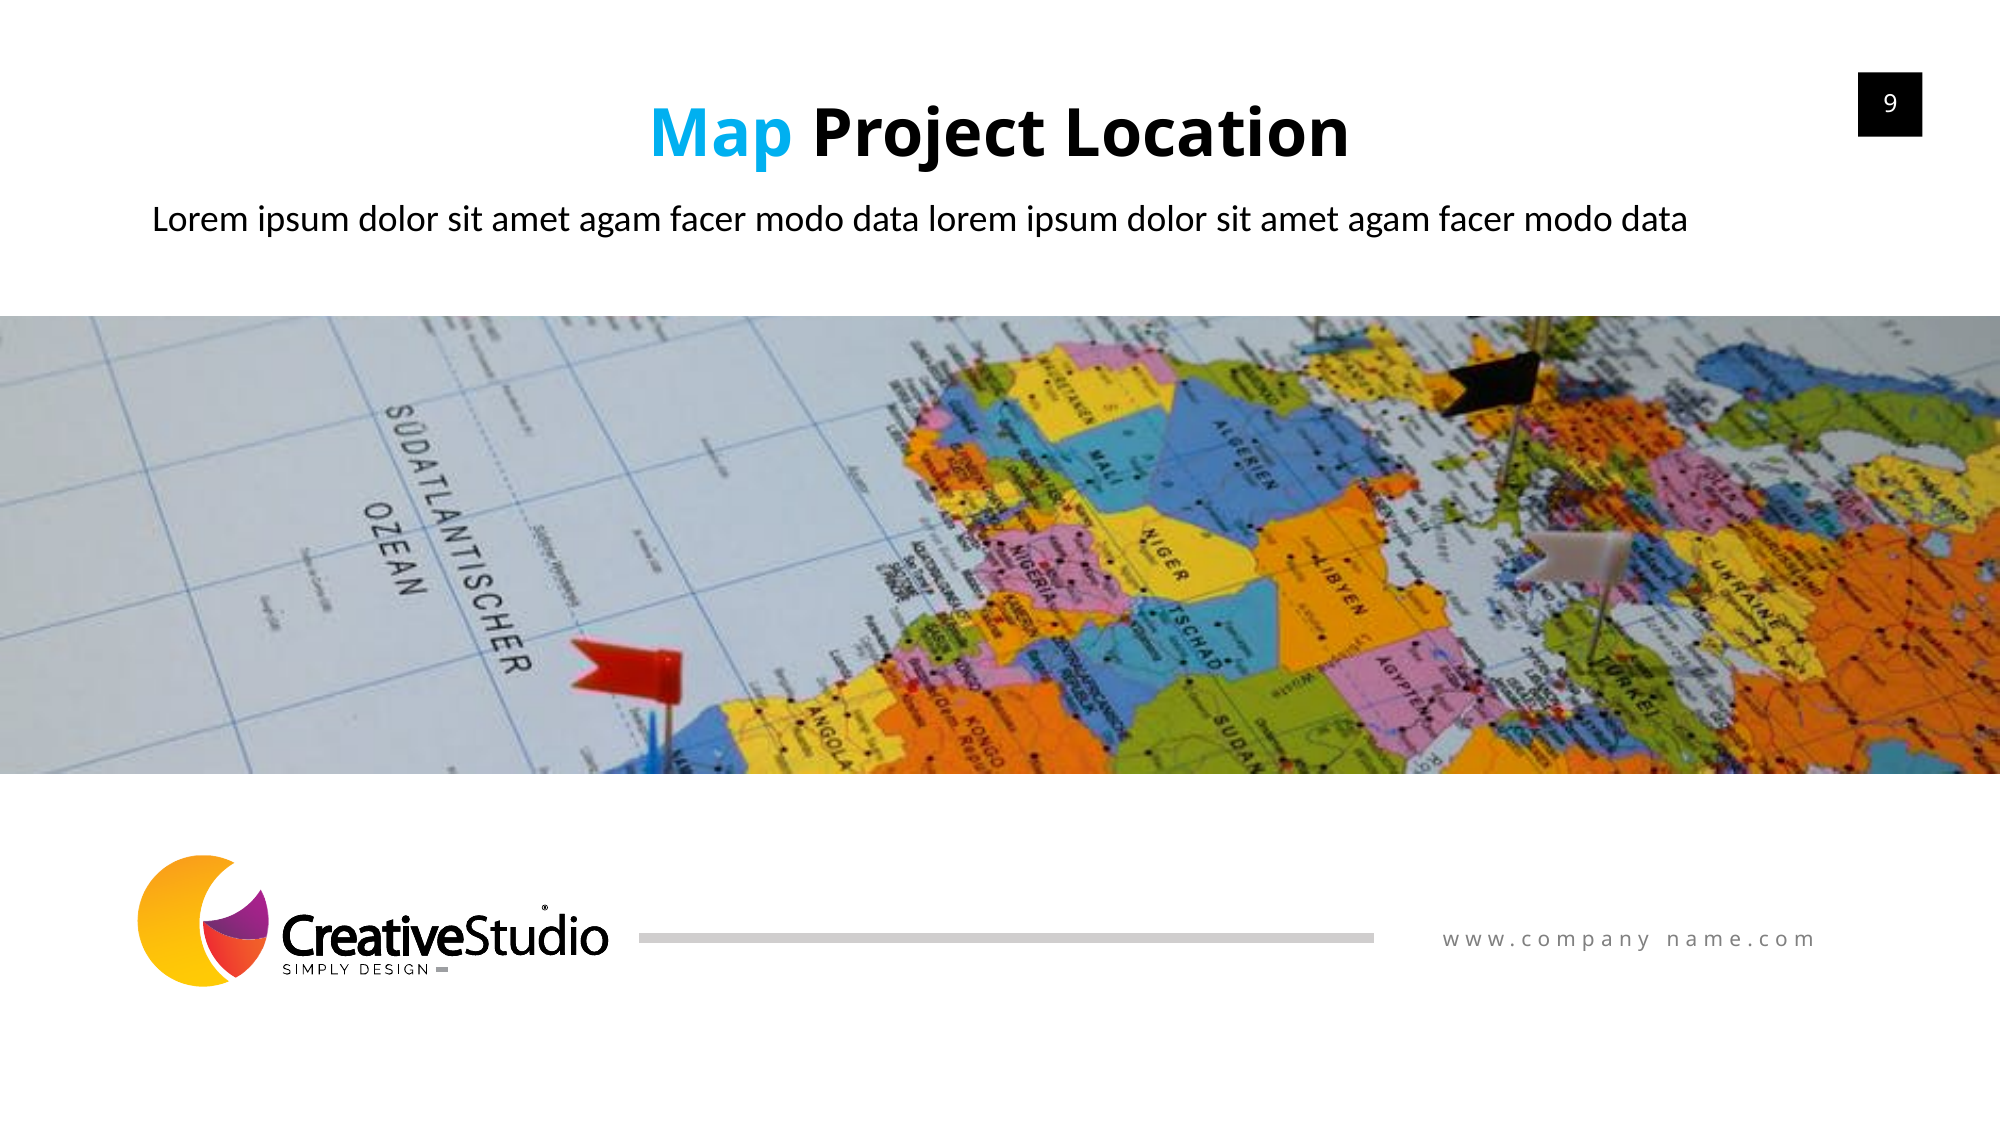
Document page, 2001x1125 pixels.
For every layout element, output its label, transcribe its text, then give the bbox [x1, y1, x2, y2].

text_box www.company name.com [1428, 917, 1863, 958]
title Map Project Location [137, 78, 1863, 186]
picture [0, 316, 2000, 774]
slide_number 9 [1863, 78, 1927, 130]
subtitle Lorem ipsum dolor sit amet agam facer modo data lorem ipsum dolor sit amet agam facer modo data [137, 186, 1863, 227]
picture [137, 855, 609, 987]
